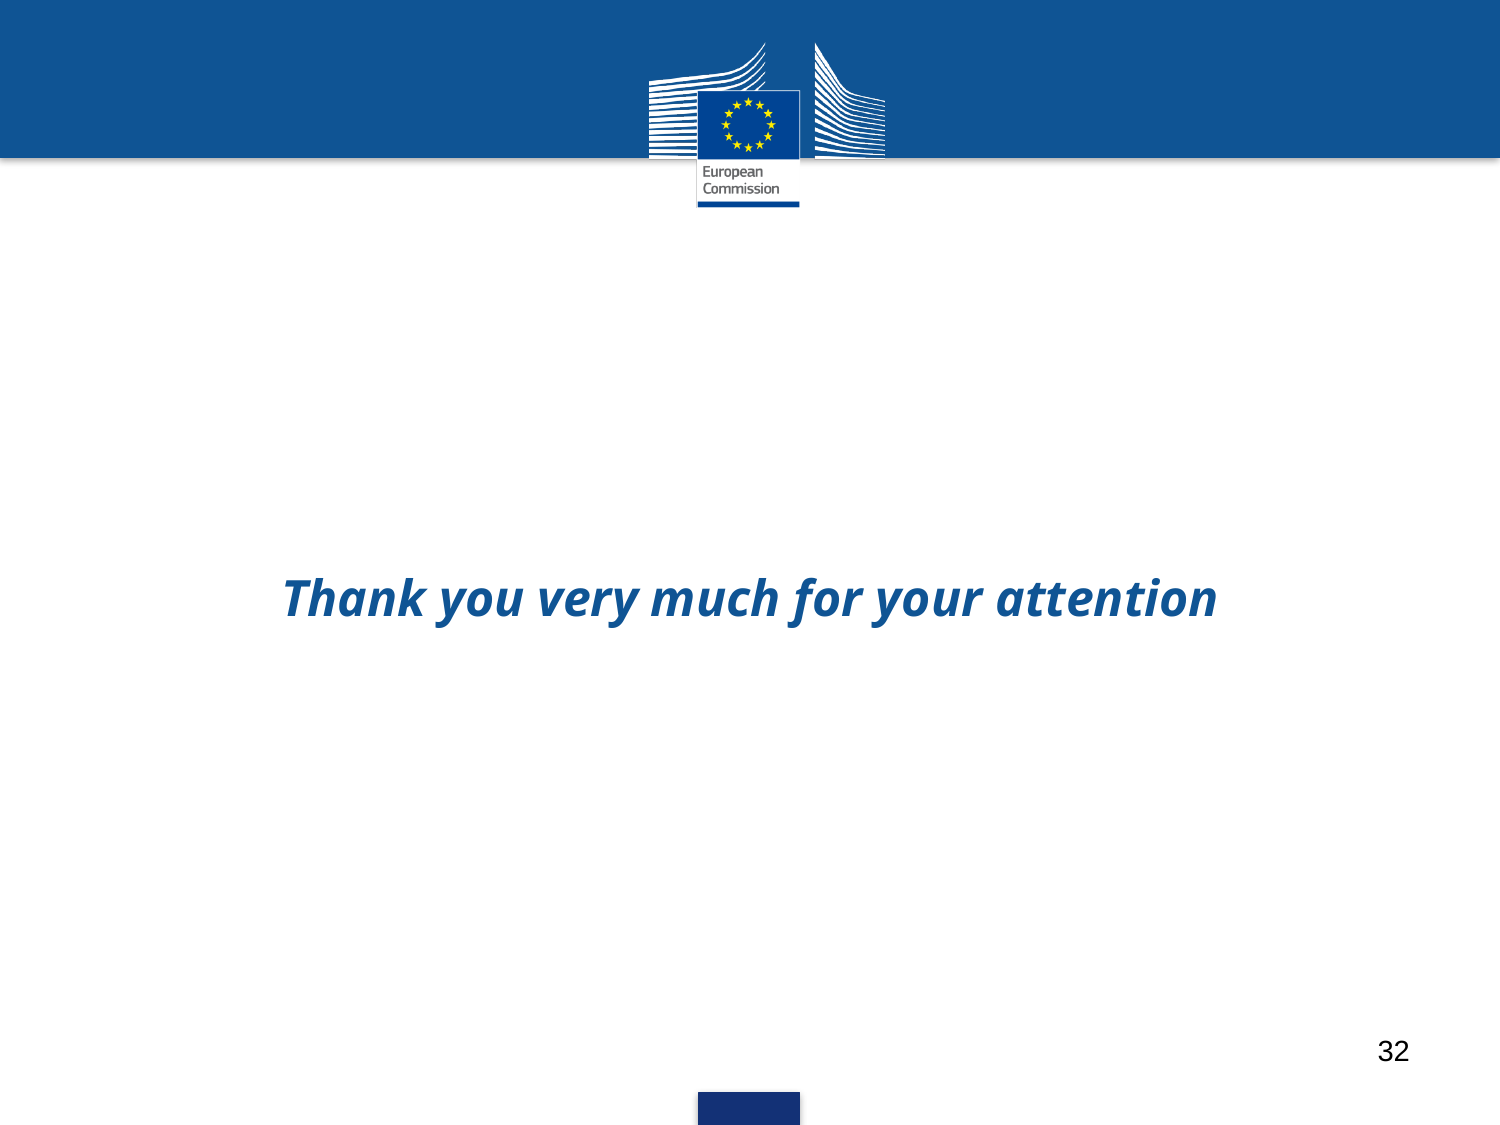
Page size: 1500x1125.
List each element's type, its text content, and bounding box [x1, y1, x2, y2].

picture [649, 42, 885, 208]
slide_number 32 [1074, 1024, 1426, 1103]
list Thank you very much for your attention [74, 278, 1426, 988]
